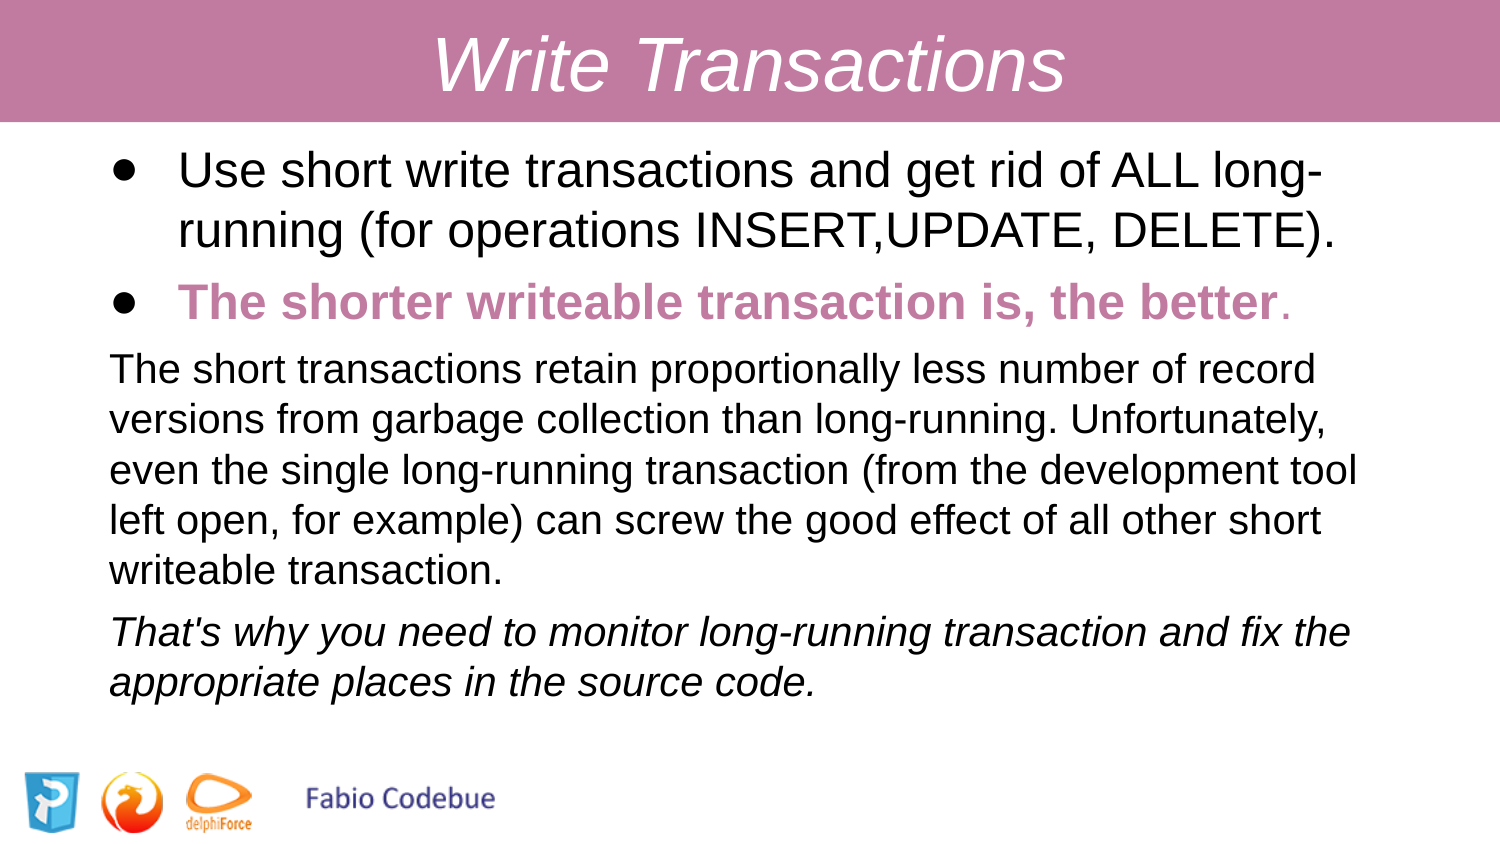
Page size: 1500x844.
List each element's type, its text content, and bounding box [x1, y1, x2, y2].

picture [0, 123, 1500, 844]
list Use short write transactions and get rid of ALL long-running (for operations INSERT,UPDATE, DELETE). The shorter writeable transaction is, the better. The short transactions retain proportionally less number of record versions from garbage collection than long-running. Unfortunately, even the single long-running transaction (from the development tool left open, for example) can screw the good effect of all other short writeable transaction. That's why you need to monitor long-running transaction and fix the appropriate places in the source code. [87, 123, 1382, 792]
text_box Write Transactions [0, 0, 1500, 123]
